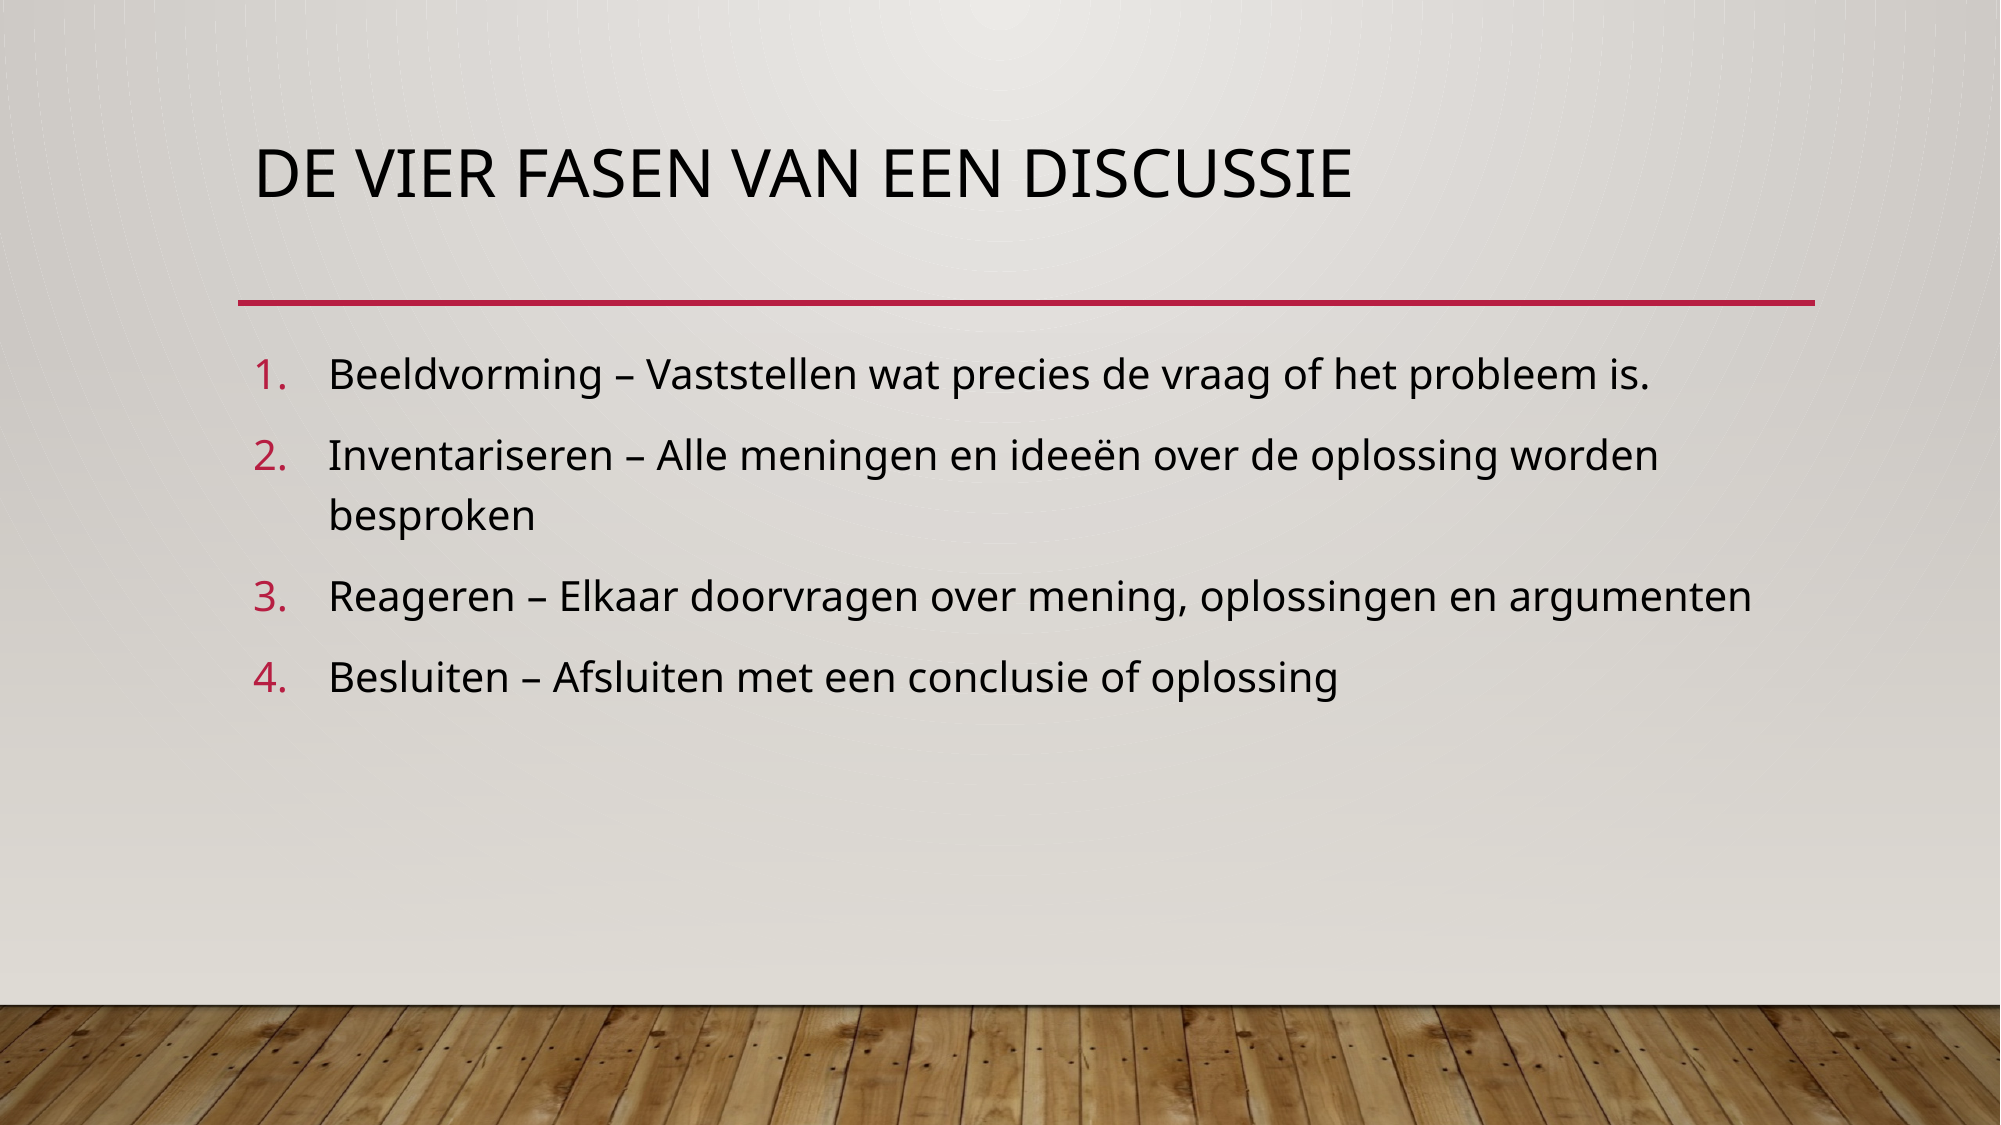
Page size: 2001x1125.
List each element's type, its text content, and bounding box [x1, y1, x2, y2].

title De vier fasen van een discussie [238, 131, 1814, 305]
picture [0, 1005, 2000, 1125]
list Beeldvorming – Vaststellen wat precies de vraag of het probleem is. Inventariseren – Alle meningen en ideeën over de oplossing worden besproken Reageren – Elkaar doorvragen over mening, oplossingen en argumenten Besluiten – Afsluiten met een conclusie of oplossing [238, 330, 1814, 897]
